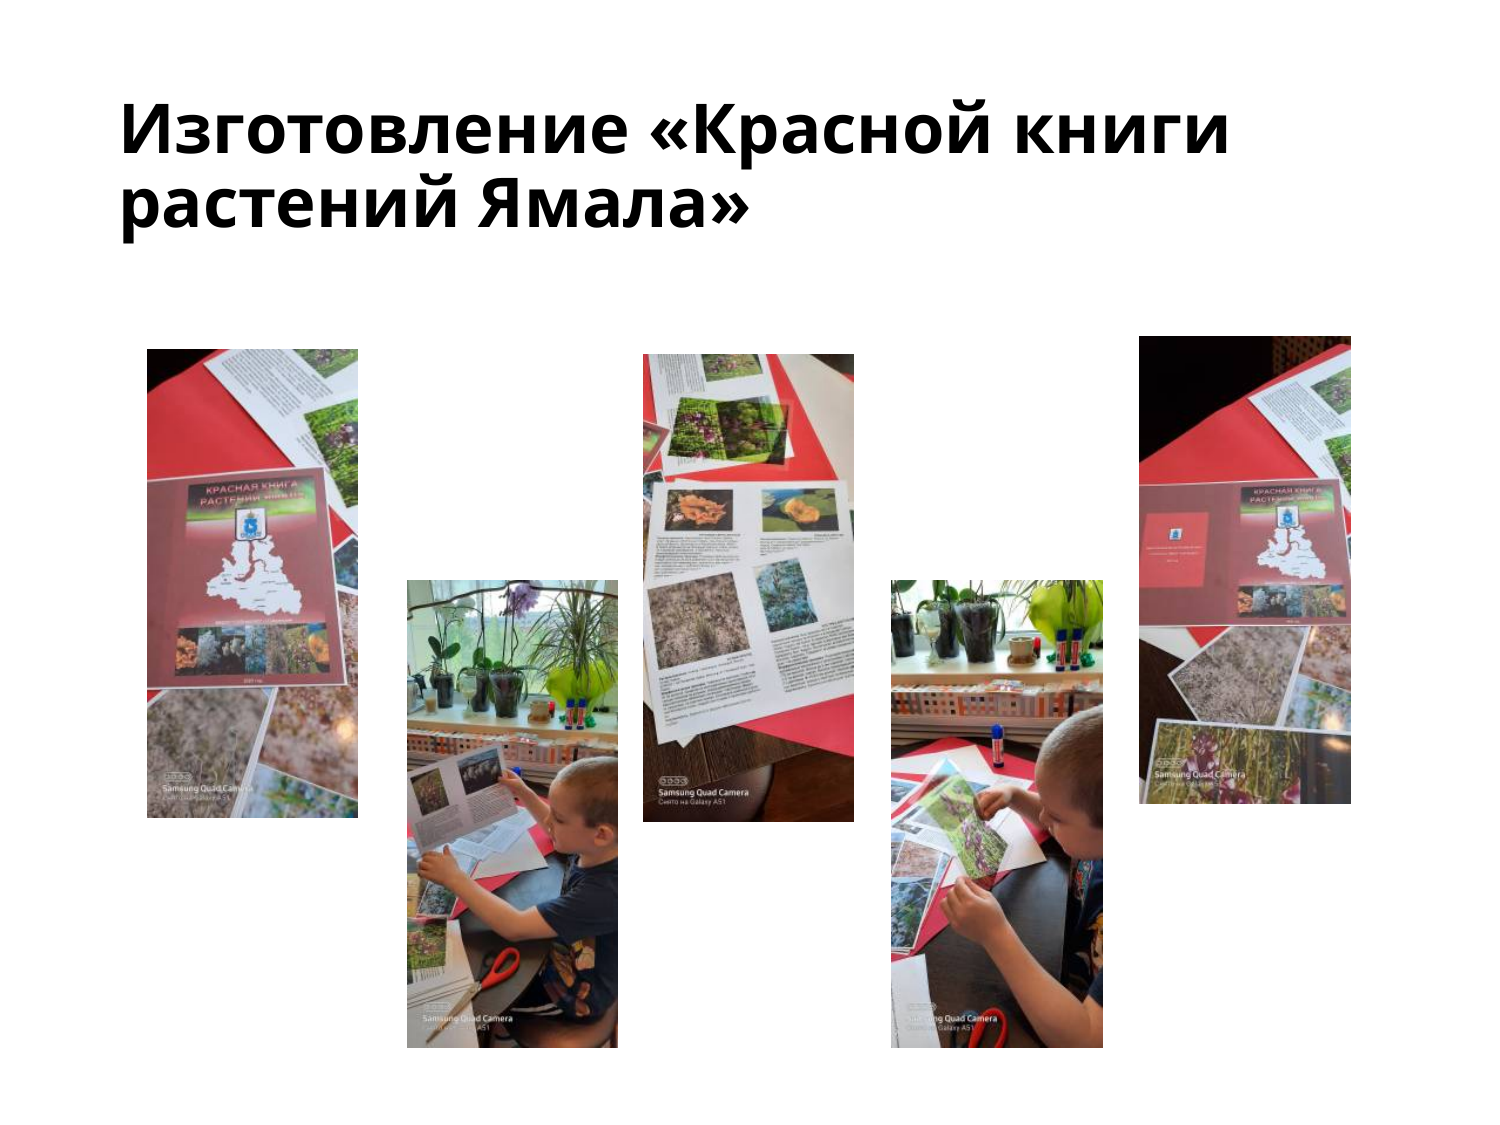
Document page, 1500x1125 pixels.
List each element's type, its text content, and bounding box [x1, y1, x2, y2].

picture [407, 580, 618, 1048]
picture [1139, 336, 1351, 804]
picture [891, 580, 1103, 1048]
title Изготовление «Красной книги растений Ямала» [103, 59, 1397, 278]
picture [643, 354, 854, 822]
picture [147, 349, 358, 818]
